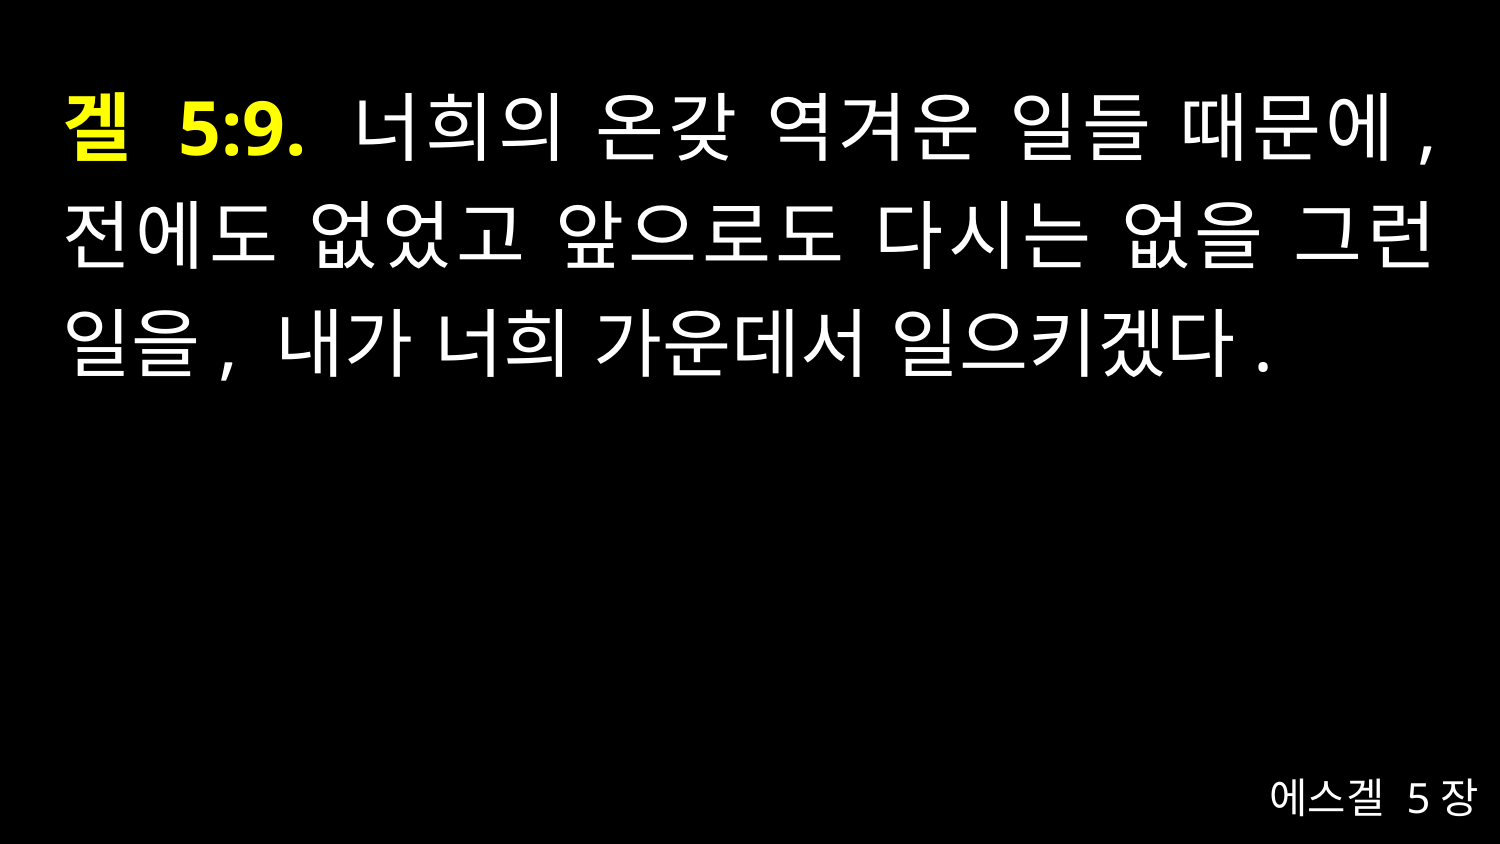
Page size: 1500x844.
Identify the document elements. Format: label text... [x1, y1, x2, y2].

title 겔 5:9. 너희의 온갖 역겨운 일들 때문에, 전에도 없었고 앞으로도 다시는 없을 그런 일을, 내가 너희 가운데서 일으키겠다. [0, 0, 1500, 844]
subtitle 에스겔 5장 [916, 770, 1500, 844]
